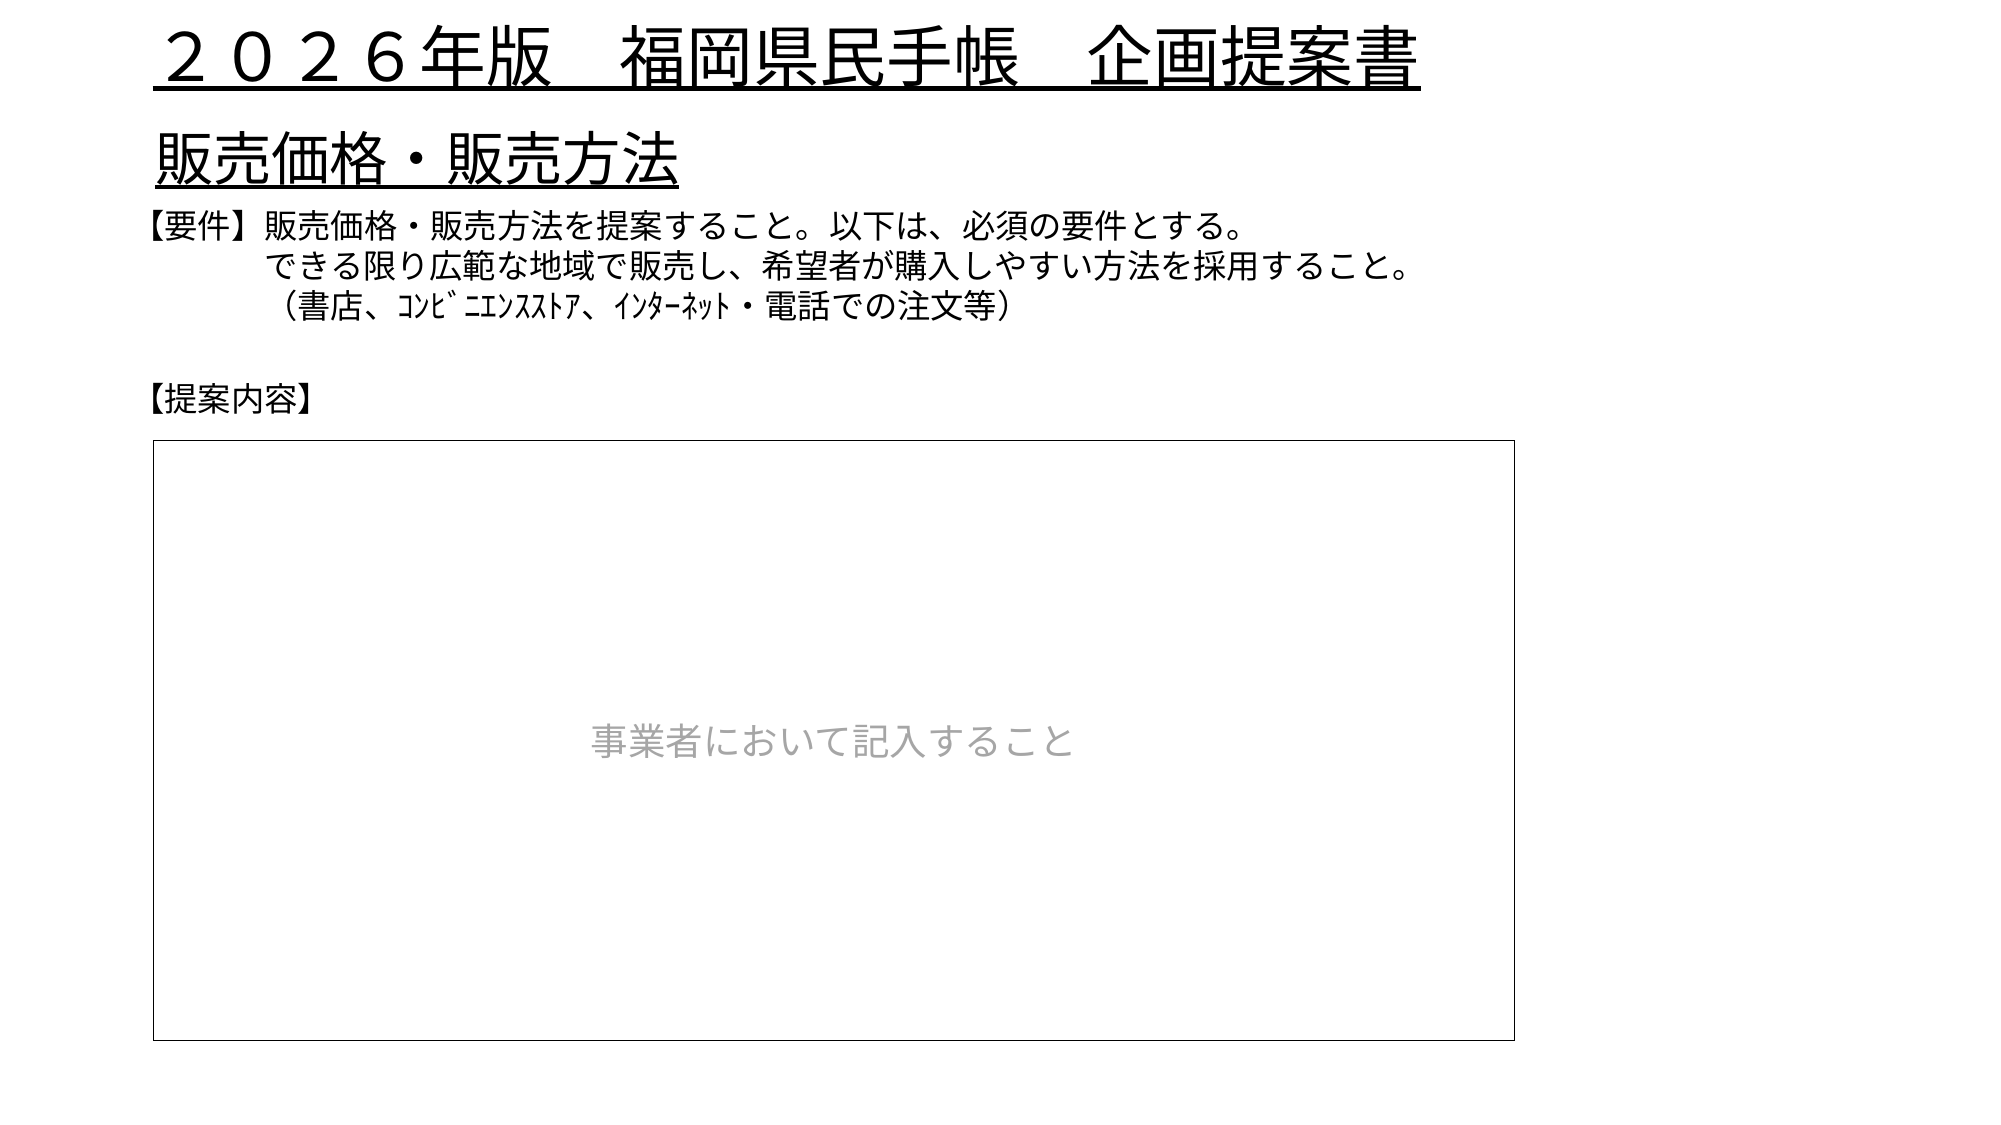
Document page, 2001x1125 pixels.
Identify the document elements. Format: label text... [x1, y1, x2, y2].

text_box 【提案内容】 [116, 355, 1860, 441]
title ２０２６年版 福岡県民手帳 企画提案書 [137, 11, 1531, 108]
text_box 事業者において記入すること [153, 440, 1515, 1041]
subtitle 販売価格・販売方法 [140, 129, 1457, 194]
text_box 【要件】販売価格・販売方法を提案すること。以下は、必須の要件とする。 できる限り広範な地域で販売し、希望者が購入しやすい方法を採用すること。 （書店、ｺﾝﾋﾞﾆｴﾝｽｽﾄｱ、ｲﾝﾀｰﾈｯﾄ・電話での注文等） [116, 197, 1680, 337]
